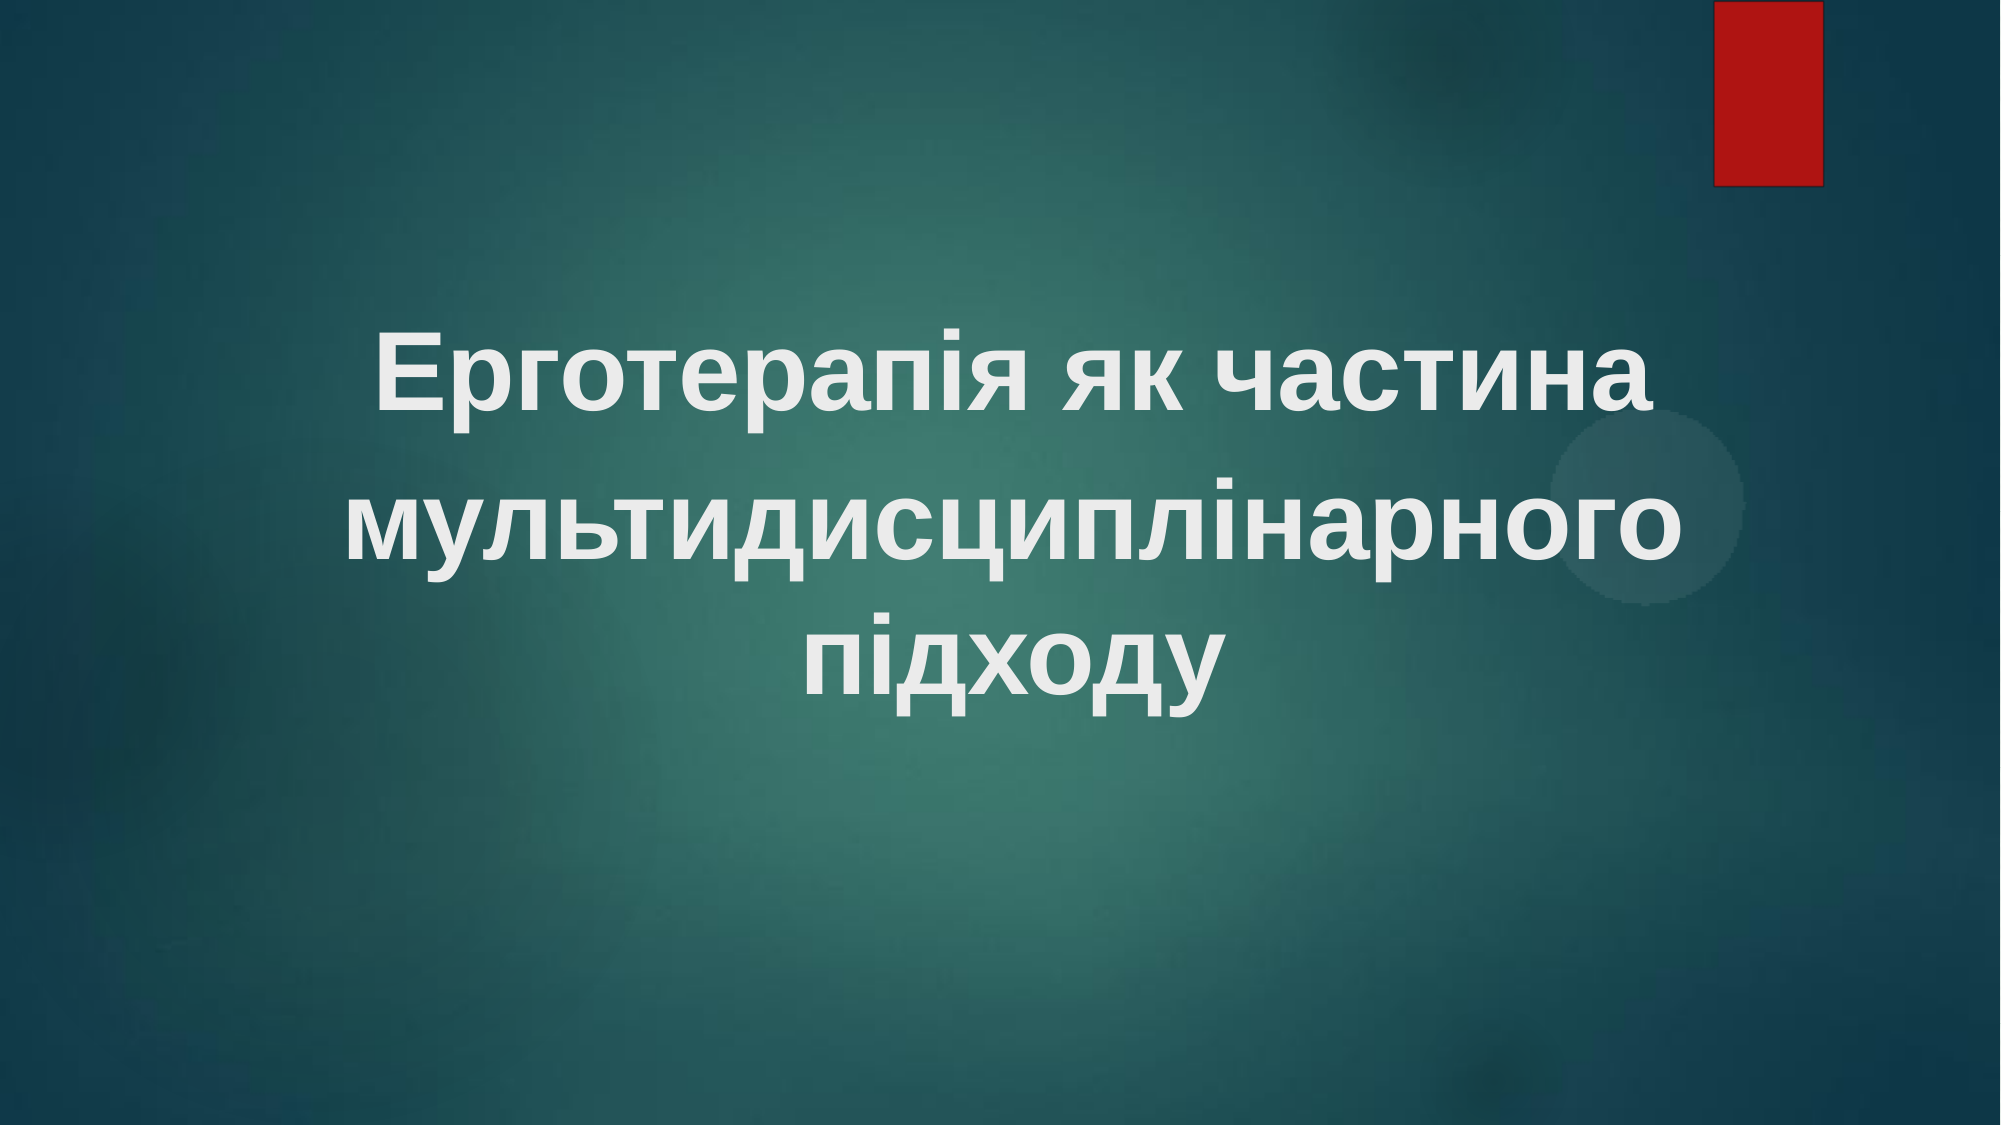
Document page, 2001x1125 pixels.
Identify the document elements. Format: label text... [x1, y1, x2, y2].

picture [0, 0, 2001, 1125]
text_box Ерготерапія як частина мультидисциплінарного підходу [187, 275, 1838, 718]
